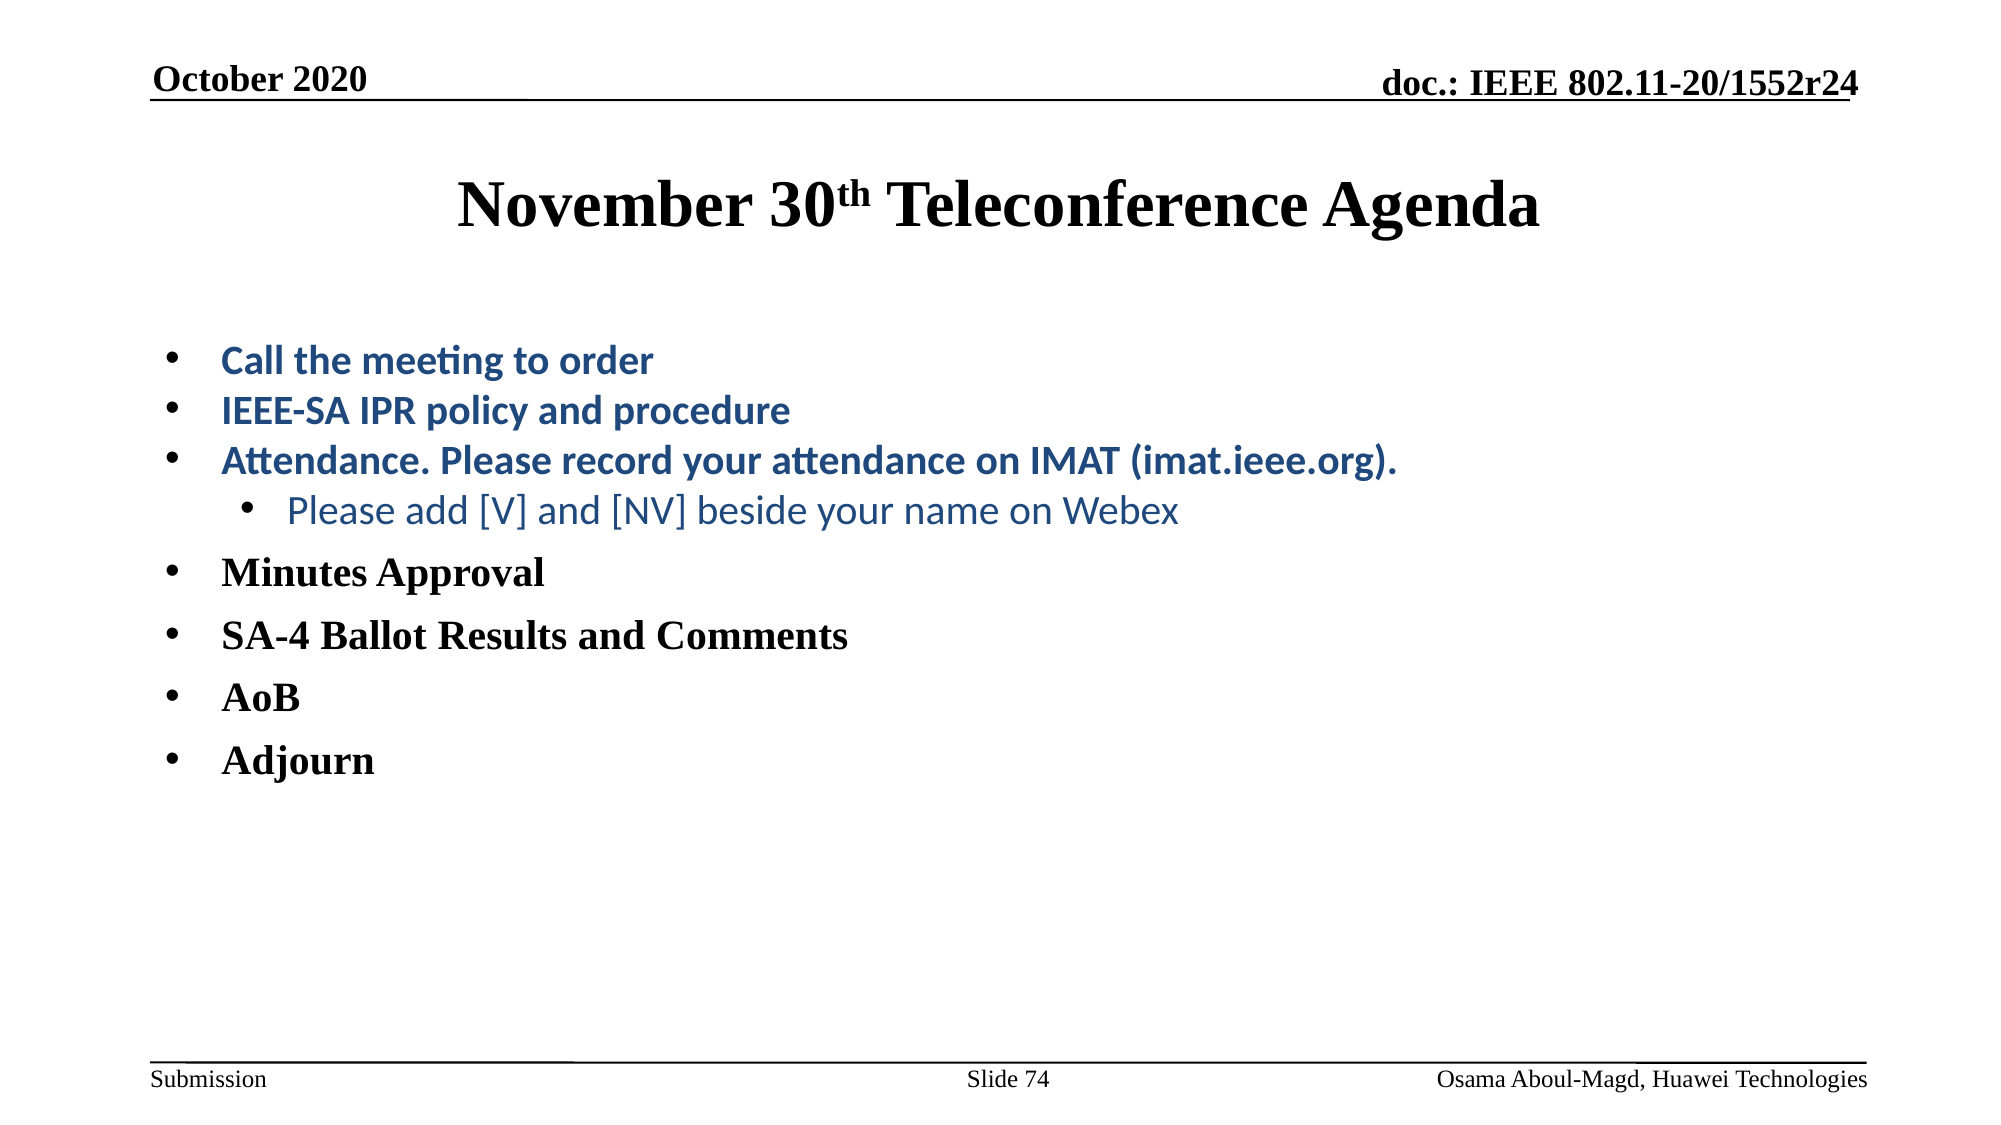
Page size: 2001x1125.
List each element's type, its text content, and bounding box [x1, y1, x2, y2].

slide_number Slide 74 [950, 1061, 1067, 1123]
footer Osama Aboul-Magd, Huawei Technologies [1171, 1061, 1869, 1093]
title November 30th Teleconference Agenda [149, 112, 1850, 288]
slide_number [152, 54, 563, 100]
list Call the meeting to order IEEE-SA IPR policy and procedure Attendance. Please record your attendance on IMAT (imat.ieee.org). Please add [V] and [NV] beside your name on Webex Minutes Approval SA-4 Ballot Results and Comments AoB Adjourn [149, 324, 1850, 1000]
